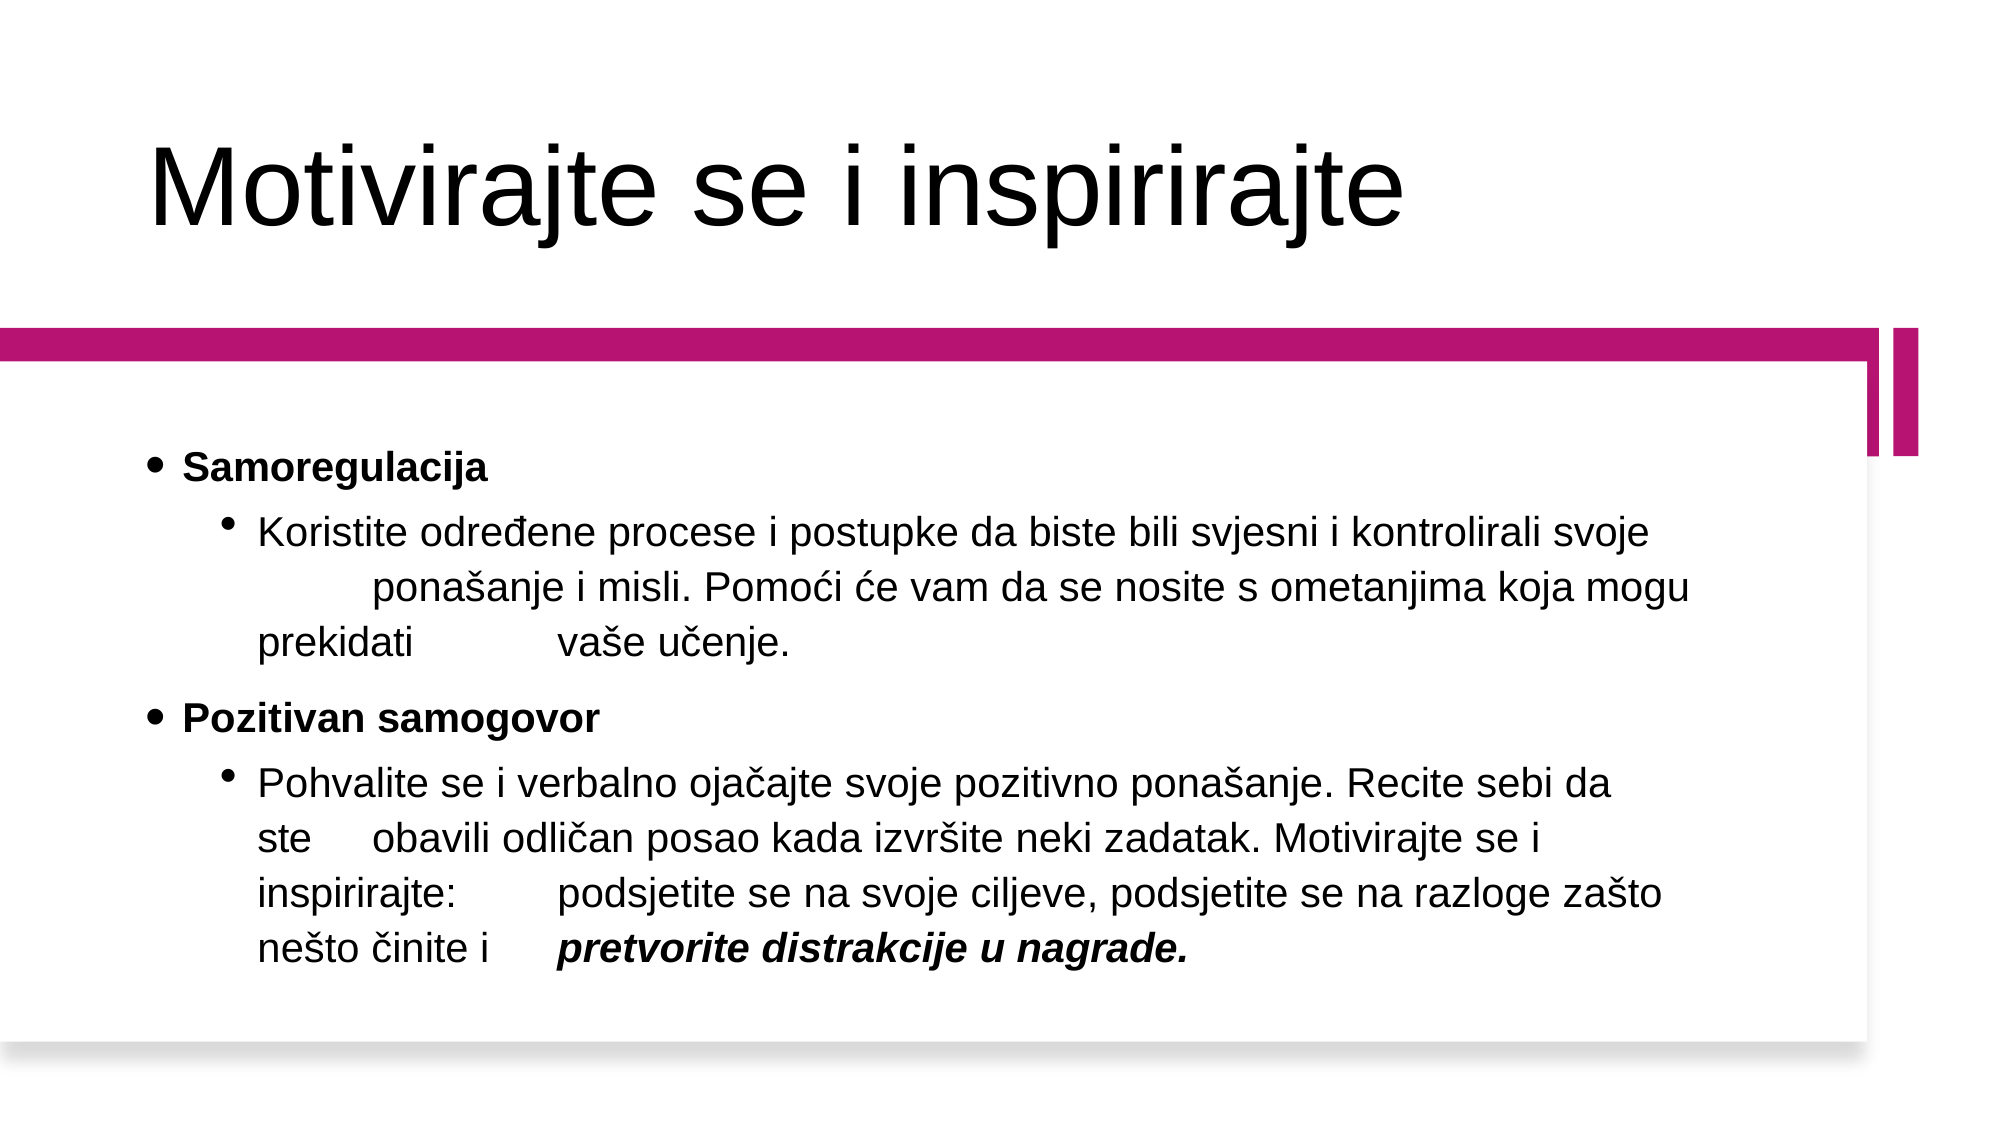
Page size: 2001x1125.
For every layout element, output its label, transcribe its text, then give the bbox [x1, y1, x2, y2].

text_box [0, 327, 1919, 1085]
title Motivirajte se i inspirirajte [75, 24, 1964, 301]
